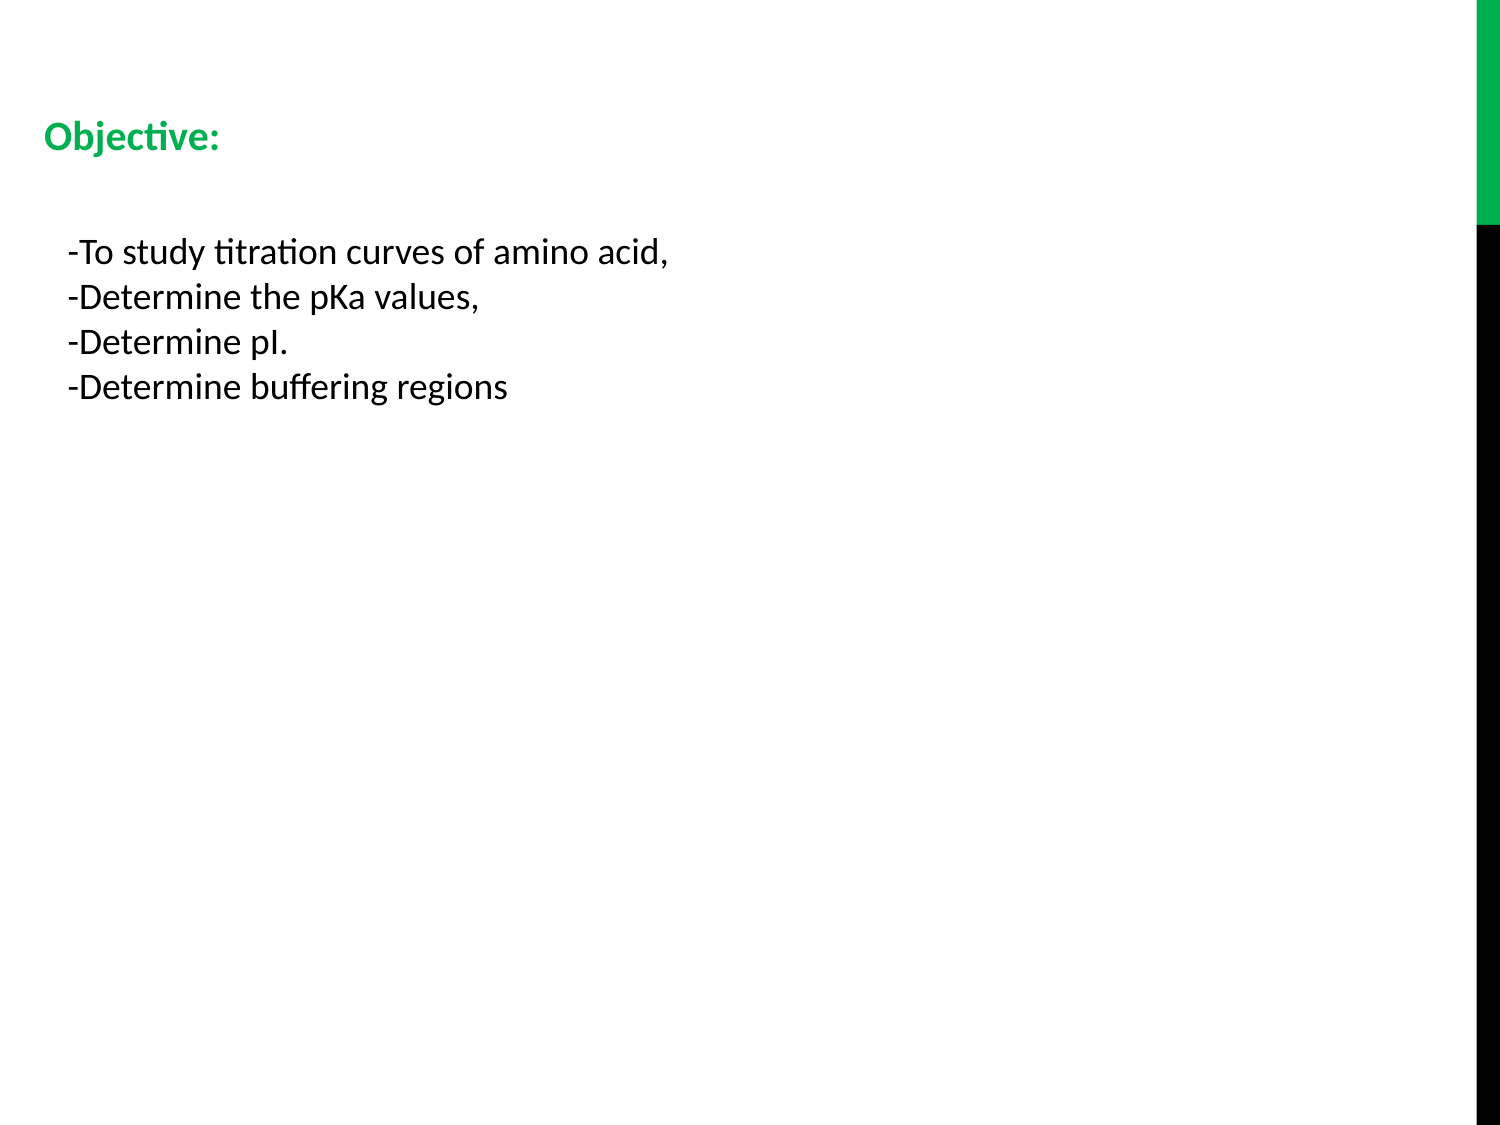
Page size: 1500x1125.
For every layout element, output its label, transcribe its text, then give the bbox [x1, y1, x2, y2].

text_box Objective: [29, 101, 1165, 212]
text_box -To study titration curves of amino acid, -Determine the pKa values, -Determine pI. -Determine buffering regions [53, 219, 803, 415]
